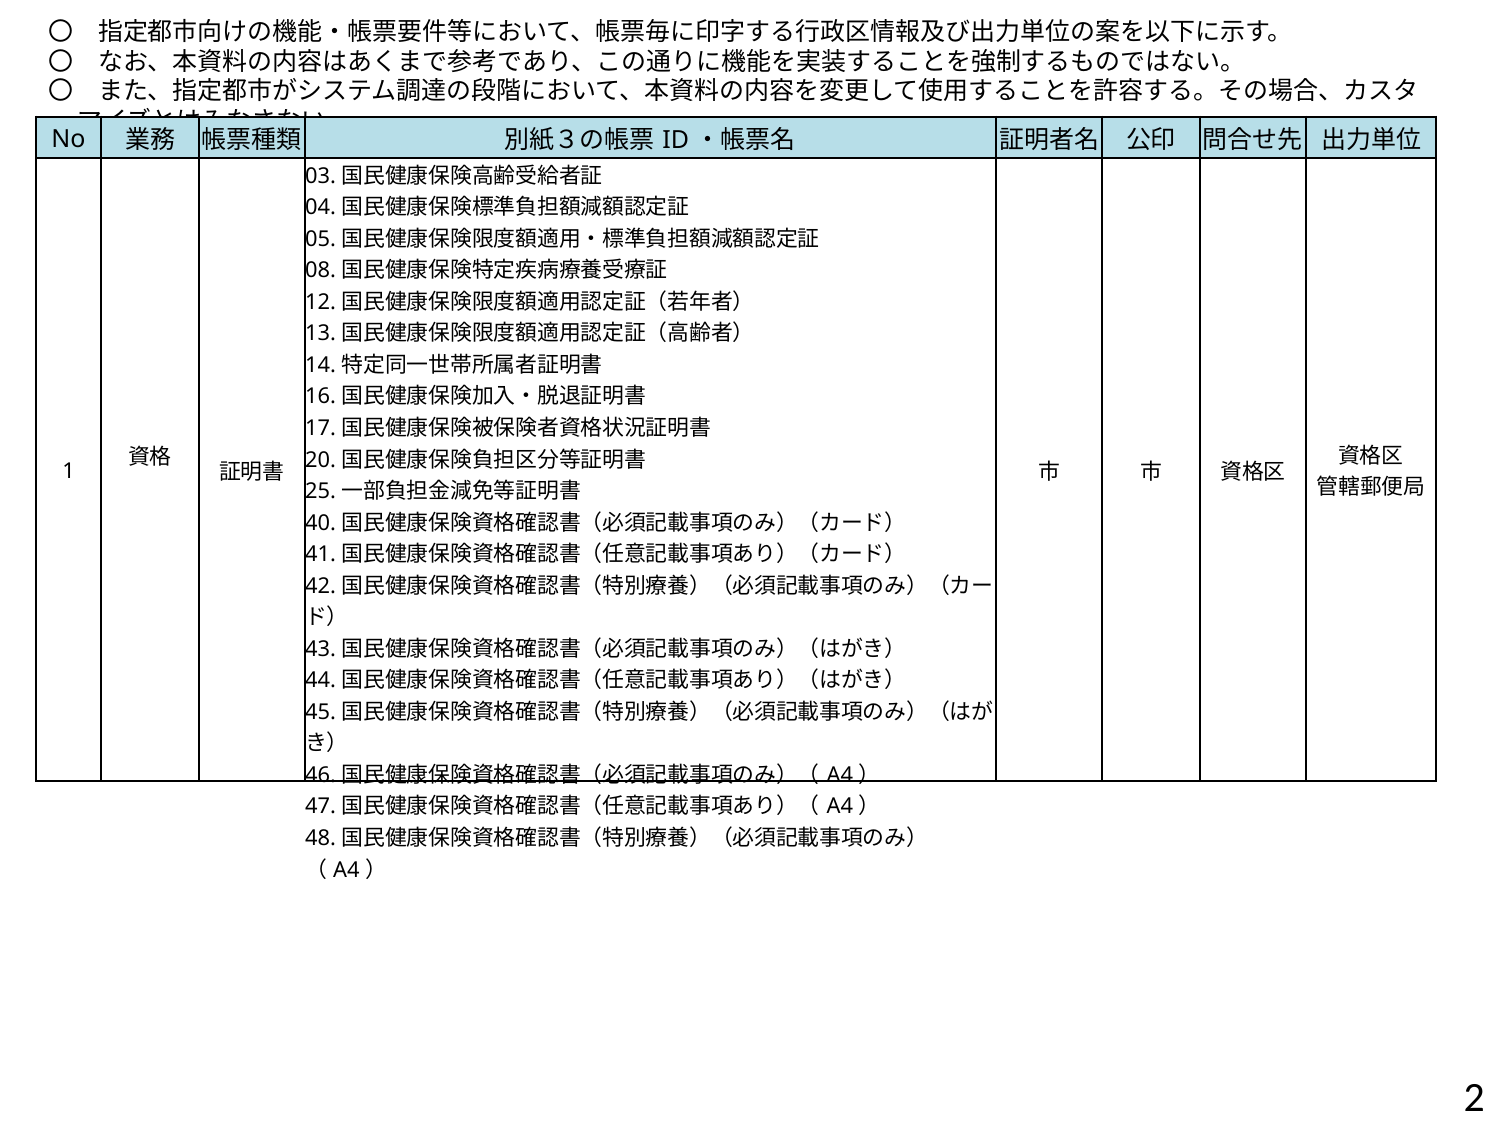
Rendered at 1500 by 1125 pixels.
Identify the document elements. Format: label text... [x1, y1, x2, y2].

slide_number 1 [1149, 1065, 1500, 1125]
table_header No [37, 118, 100, 157]
table_header 問合せ先 [1201, 118, 1305, 157]
table_cell 1 [37, 159, 100, 780]
table_cell 03.国民健康保険高齢受給者証 04.国民健康保険標準負担額減額認定証 05.国民健康保険限度額適用・標準負担額減額認定証 08.国民健康保険特定疾病療養受療証 12.国民健康保険限度額適用認定証（若年者） 13.国民健康保険限度額適用認定証（高齢者） 14.特定同一世帯所属者証明書 16.国民健康保険加入・脱退証明書 17.国民健康保険被保険者資格状況証明書 20.国民健康保険負担区分等証明書 25.一部負担金減免等証明書 40.国民健康保険資格確認書（必須記載事項のみ）（カード） 41.国民健康保険資格確認書（任意記載事項あり）（カード） 42.国民健康保険資格確認書（特別療養）（必須記載事項のみ）（カード） 43.国民健康保険資格確認書（必須記載事項のみ）（はがき） 44.国民健康保険資格確認書（任意記載事項あり）（はがき） 45.国民健康保険資格確認書（特別療養）（必須記載事項のみ）（はがき） 46.国民健康保険資格確認書（必須記載事項のみ）（A4） 47.国民健康保険資格確認書（任意記載事項あり）（A4） 48.国民健康保険資格確認書（特別療養）（必須記載事項のみ）（A4） [306, 159, 995, 780]
table_cell 資格 [102, 159, 198, 780]
table_header 帳票種類 [200, 118, 304, 157]
table_cell 市 [1103, 159, 1199, 780]
table_header 業務 [102, 118, 198, 157]
table_cell 資格区 管轄郵便局 [1307, 159, 1435, 780]
table_header 別紙３の帳票ID・帳票名 [306, 118, 995, 157]
table_cell 市 [997, 159, 1101, 780]
table_header 証明者名 [997, 118, 1101, 157]
table_cell 証明書 [200, 159, 304, 780]
table_header 公印 [1103, 118, 1199, 157]
text_box 〇 指定都市向けの機能・帳票要件等において、帳票毎に印字する行政区情報及び出力単位の案を以下に示す。 〇 なお、本資料の内容はあくまで参考であり、この通りに機能を実装することを強制するものではない。 〇 また、指定都市がシステム調達の段階において、本資料の内容を変更して使用することを許容する。その場合、カスタマイズとはみなさない。 [33, 7, 1457, 143]
table_header 出力単位 [1307, 118, 1435, 157]
table_cell 資格区 [1201, 159, 1305, 780]
